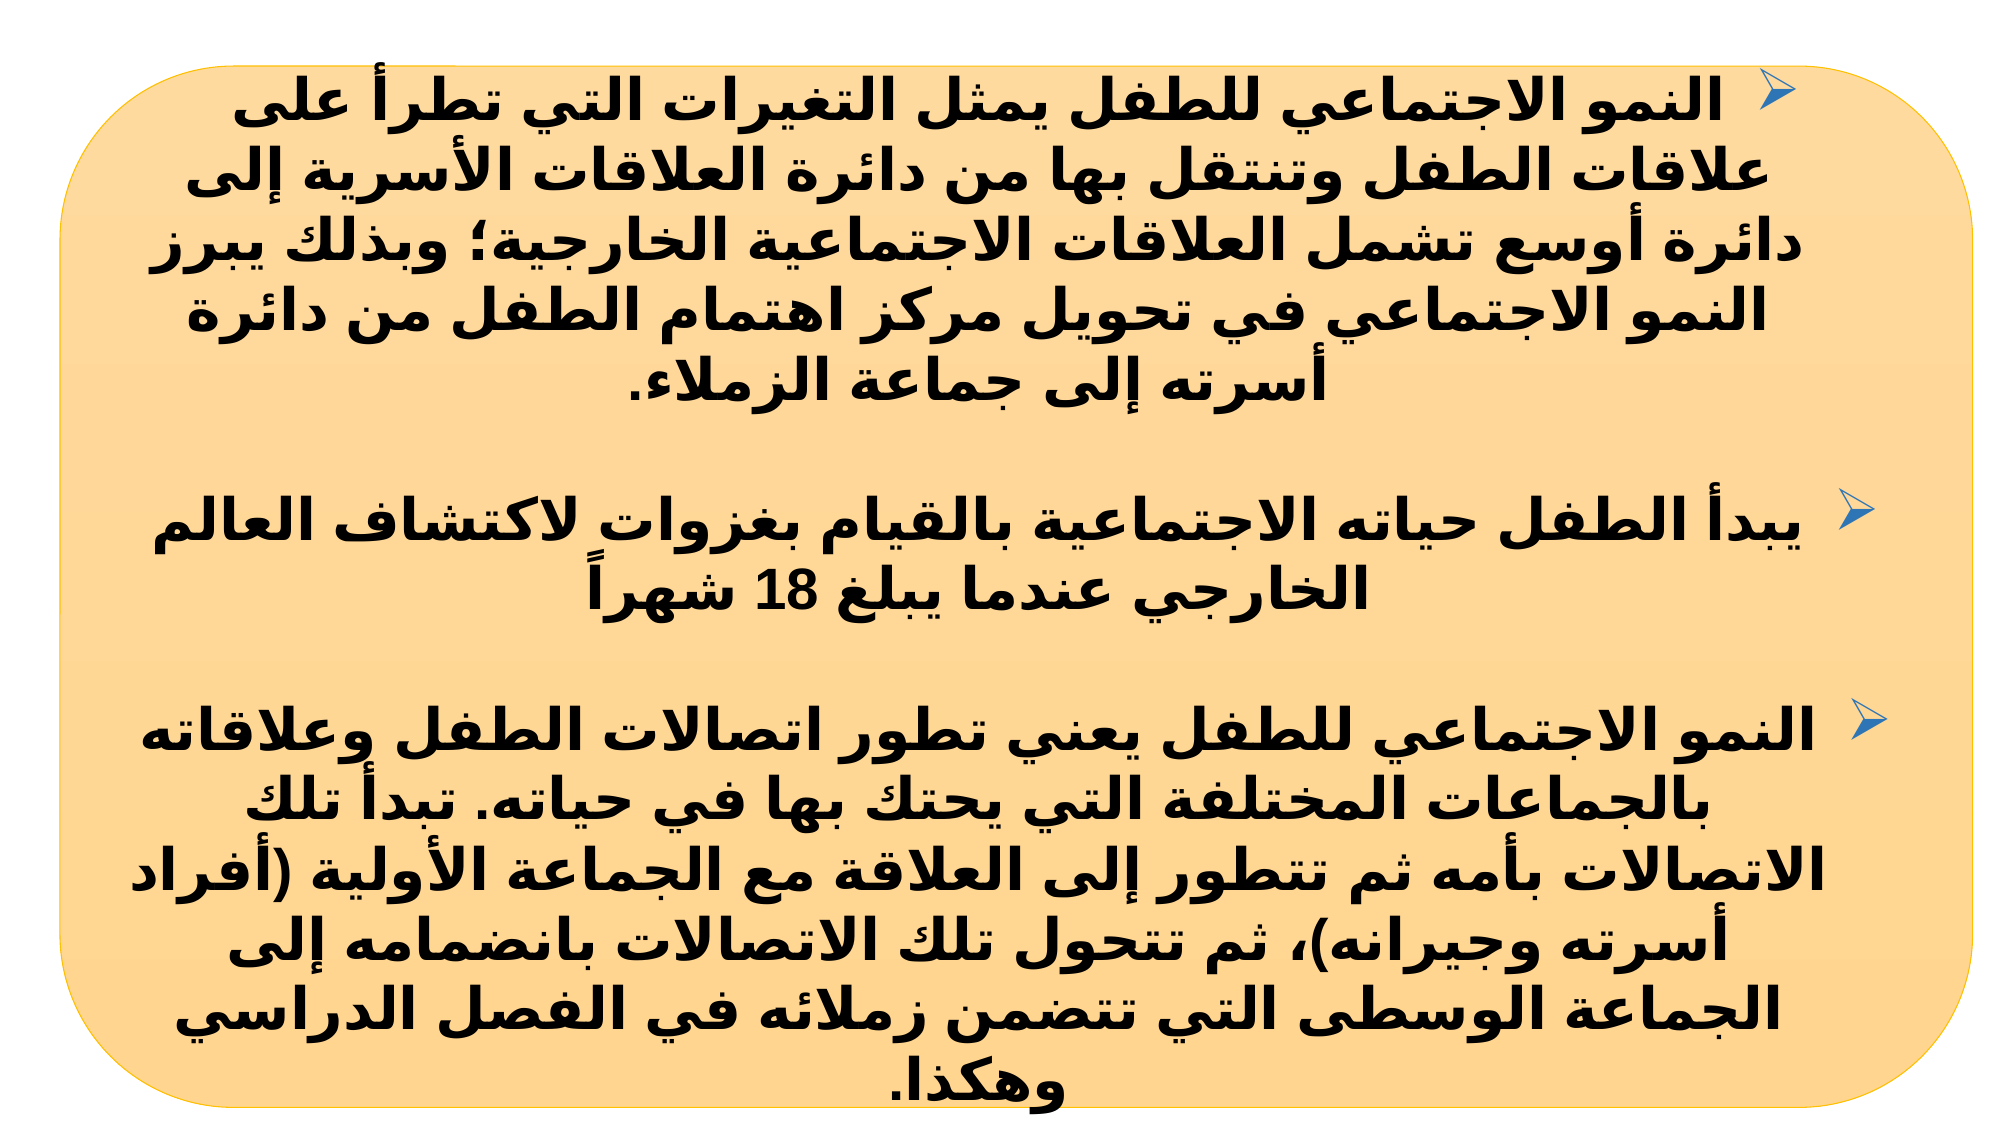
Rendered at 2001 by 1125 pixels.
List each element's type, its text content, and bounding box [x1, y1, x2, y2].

text_box النمو الاجتماعي للطفل يمثل التغيرات التي تطرأ على علاقات الطفل وتنتقل بها من دائرة العلاقات الأسرية إلى دائرة أوسع تشمل العلاقات الاجتماعية الخارجية؛ وبذلك يبرز النمو الاجتماعي في تحويل مركز اهتمام الطفل من دائرة أسرته إلى جماعة الزملاء. يبدأ الطفل حياته الاجتماعية بالقيام بغزوات لاكتشاف العالم الخارجي عندما يبلغ 18 شهراً النمو الاجتماعي للطفل يعني تطور اتصالات الطفل وعلاقاته بالجماعات المختلفة التي يحتك بها في حياته. تبدأ تلك الاتصالات بأمه ثم تتطور إلى العلاقة مع الجماعة الأولية (أفراد أسرته وجيرانه)، ثم تتحول تلك الاتصالات بانضمامه إلى الجماعة الوسطى التي تتضمن زملائه في الفصل الدراسي وهكذا. [59, 65, 1974, 1108]
